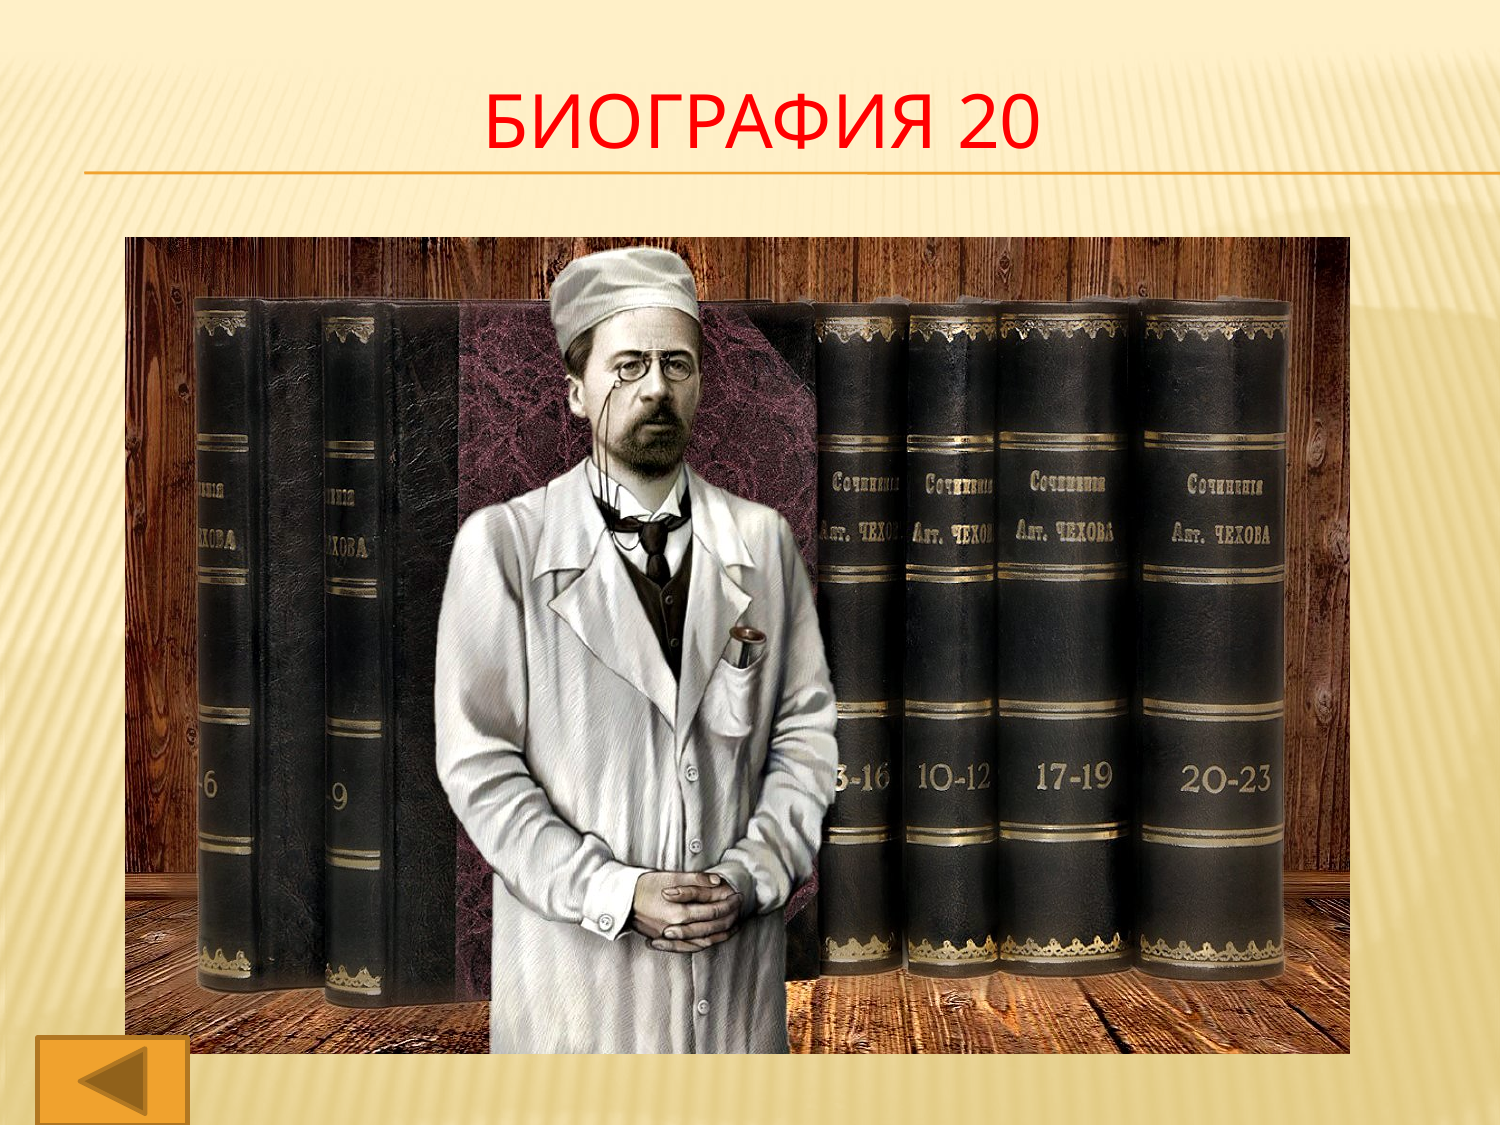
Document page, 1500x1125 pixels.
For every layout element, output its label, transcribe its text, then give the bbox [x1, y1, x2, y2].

title Биография 20 [50, 50, 1475, 188]
picture [124, 237, 1351, 1055]
text_box [35, 1035, 190, 1125]
